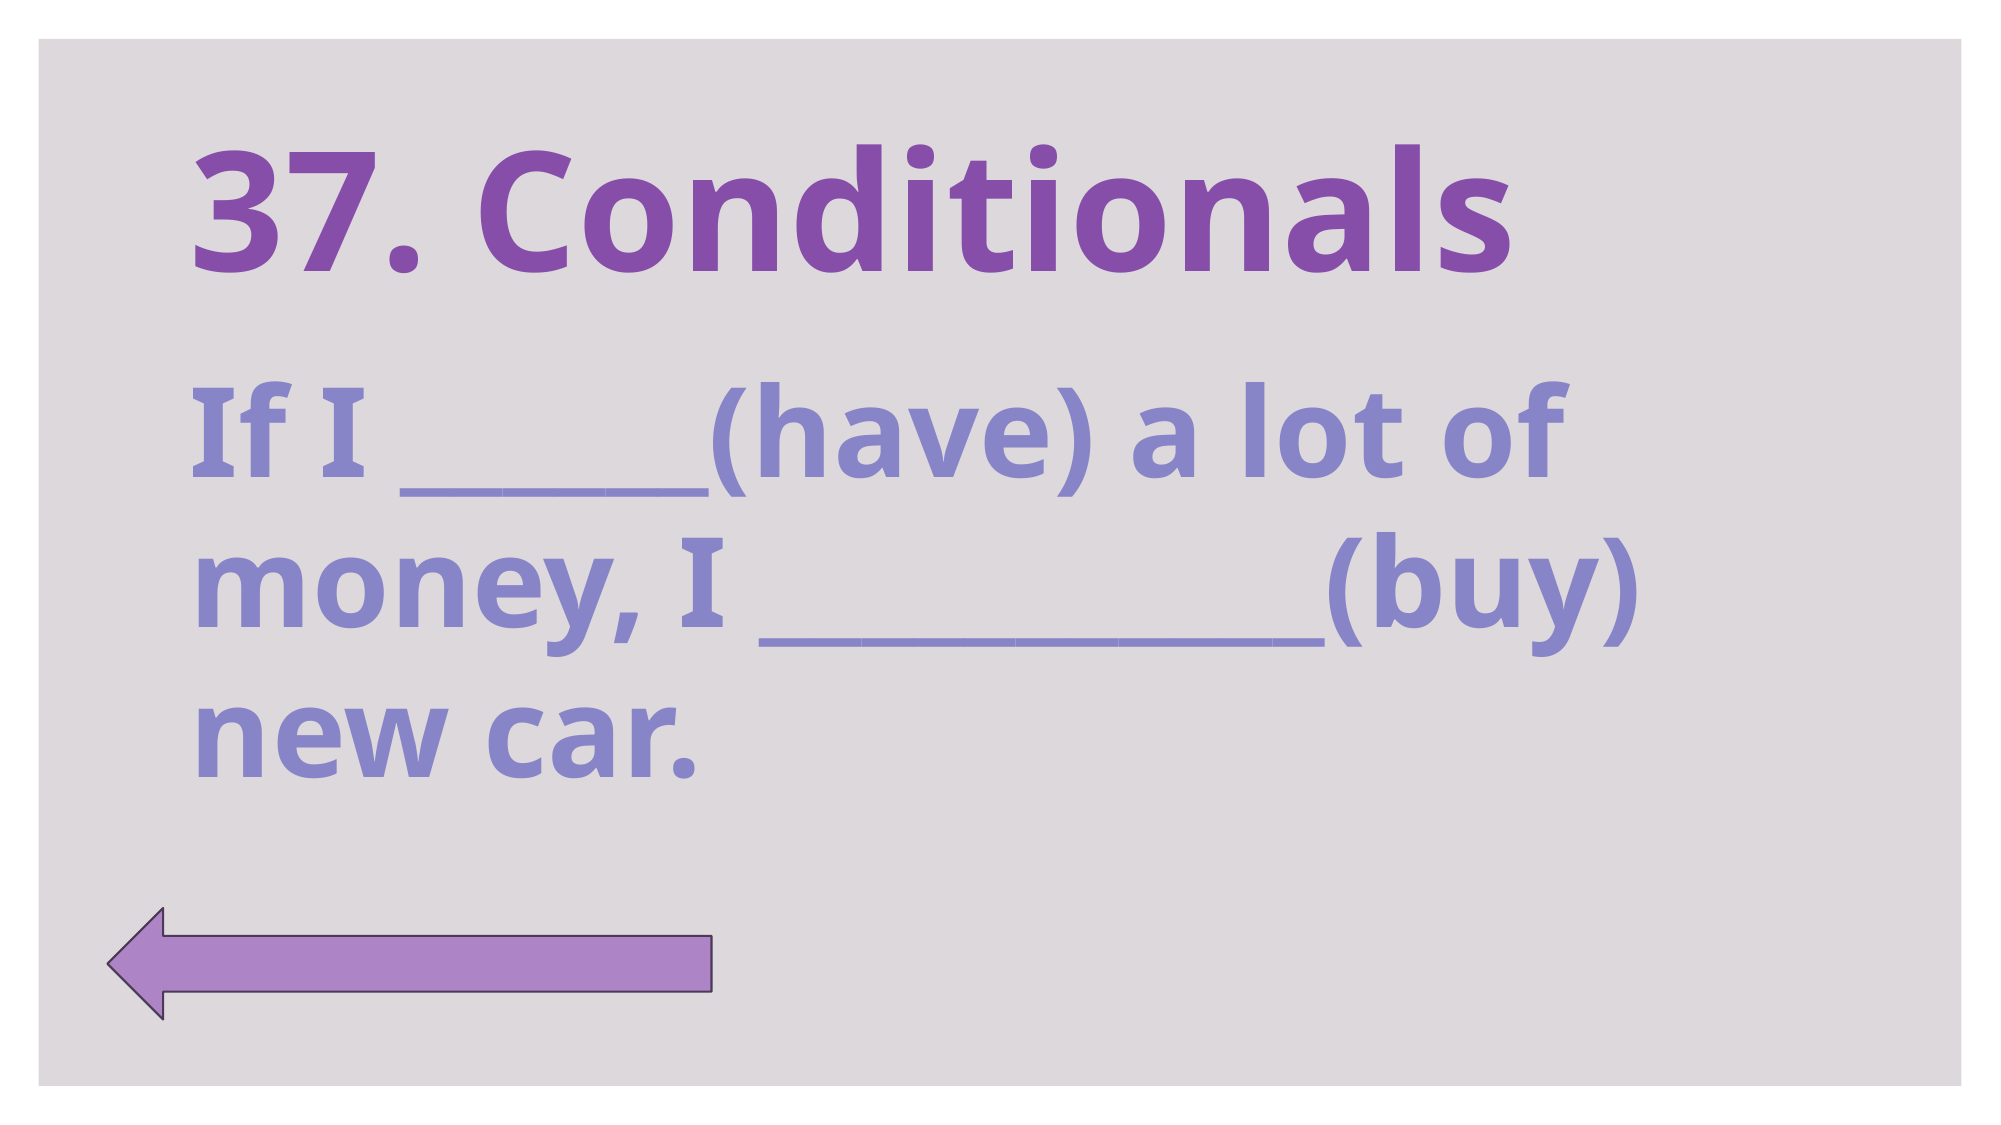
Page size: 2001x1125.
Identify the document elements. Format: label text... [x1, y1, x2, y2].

list If I ______(have) a lot of money, I ___________(buy) new car. [174, 345, 1825, 990]
text_box [106, 907, 713, 1021]
title 37. Conditionals [174, 105, 1825, 331]
